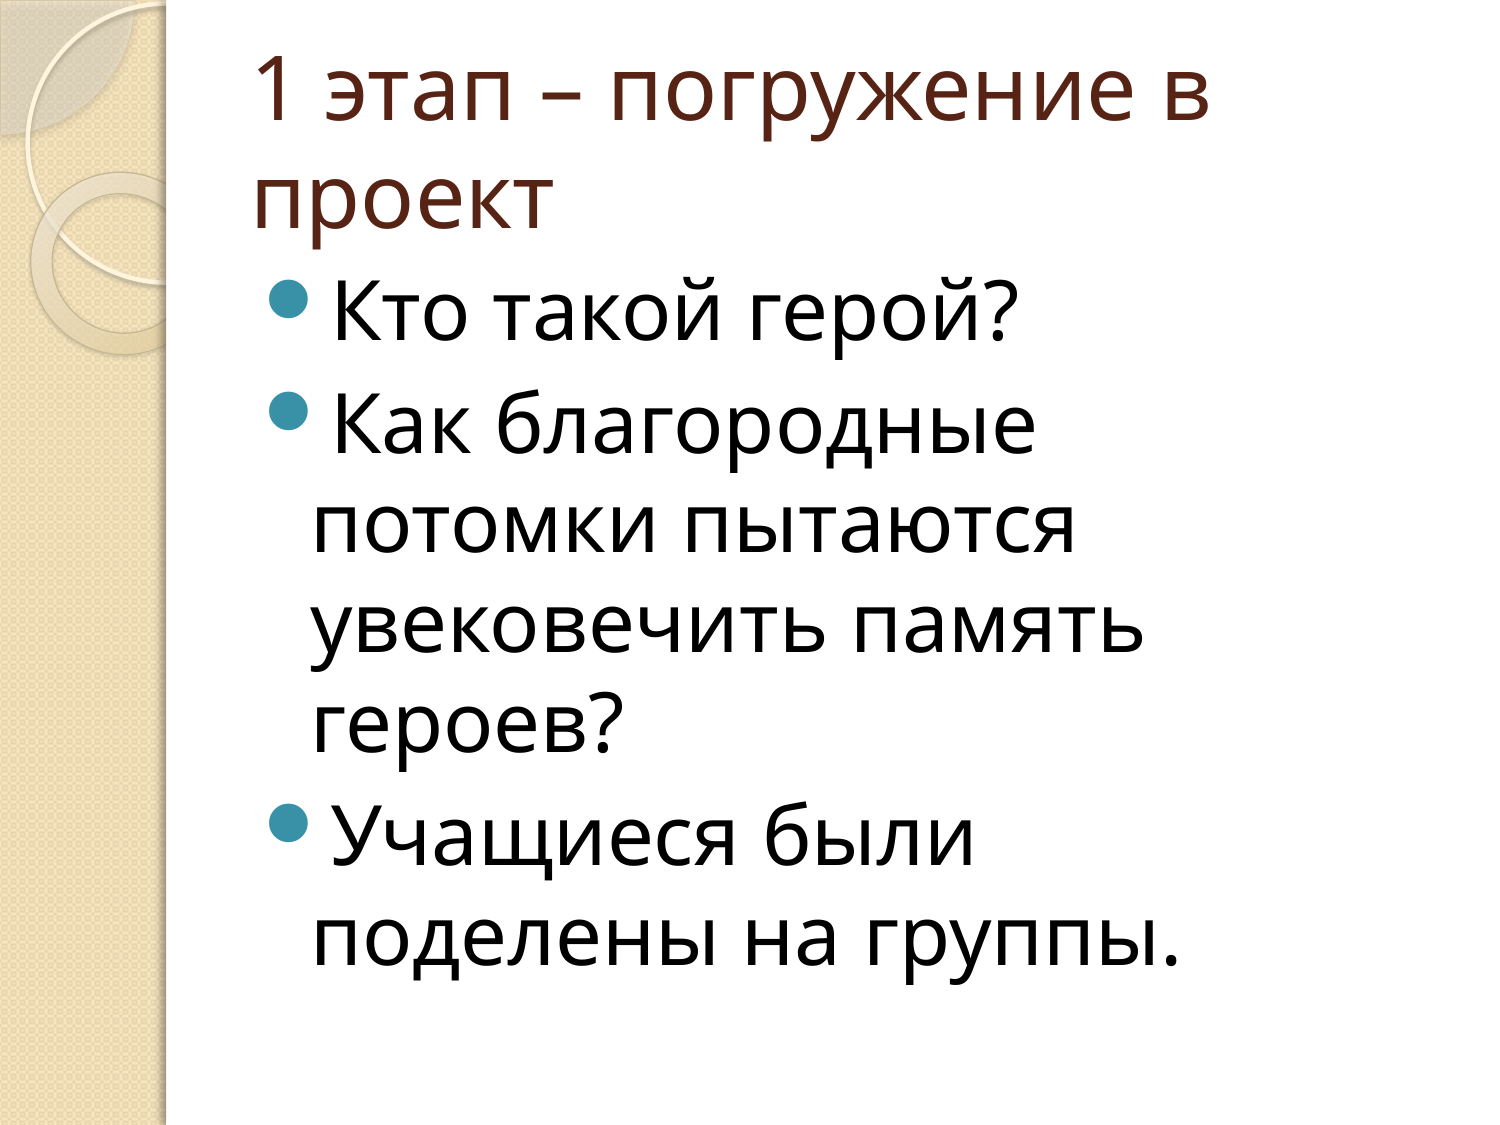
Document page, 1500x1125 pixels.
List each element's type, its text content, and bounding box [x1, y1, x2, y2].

title 1 этап – погружение в проект [235, 45, 1466, 233]
list Кто такой герой? Как благородные потомки пытаются увековечить память героев? Учащиеся были поделены на группы. [235, 249, 1395, 1015]
